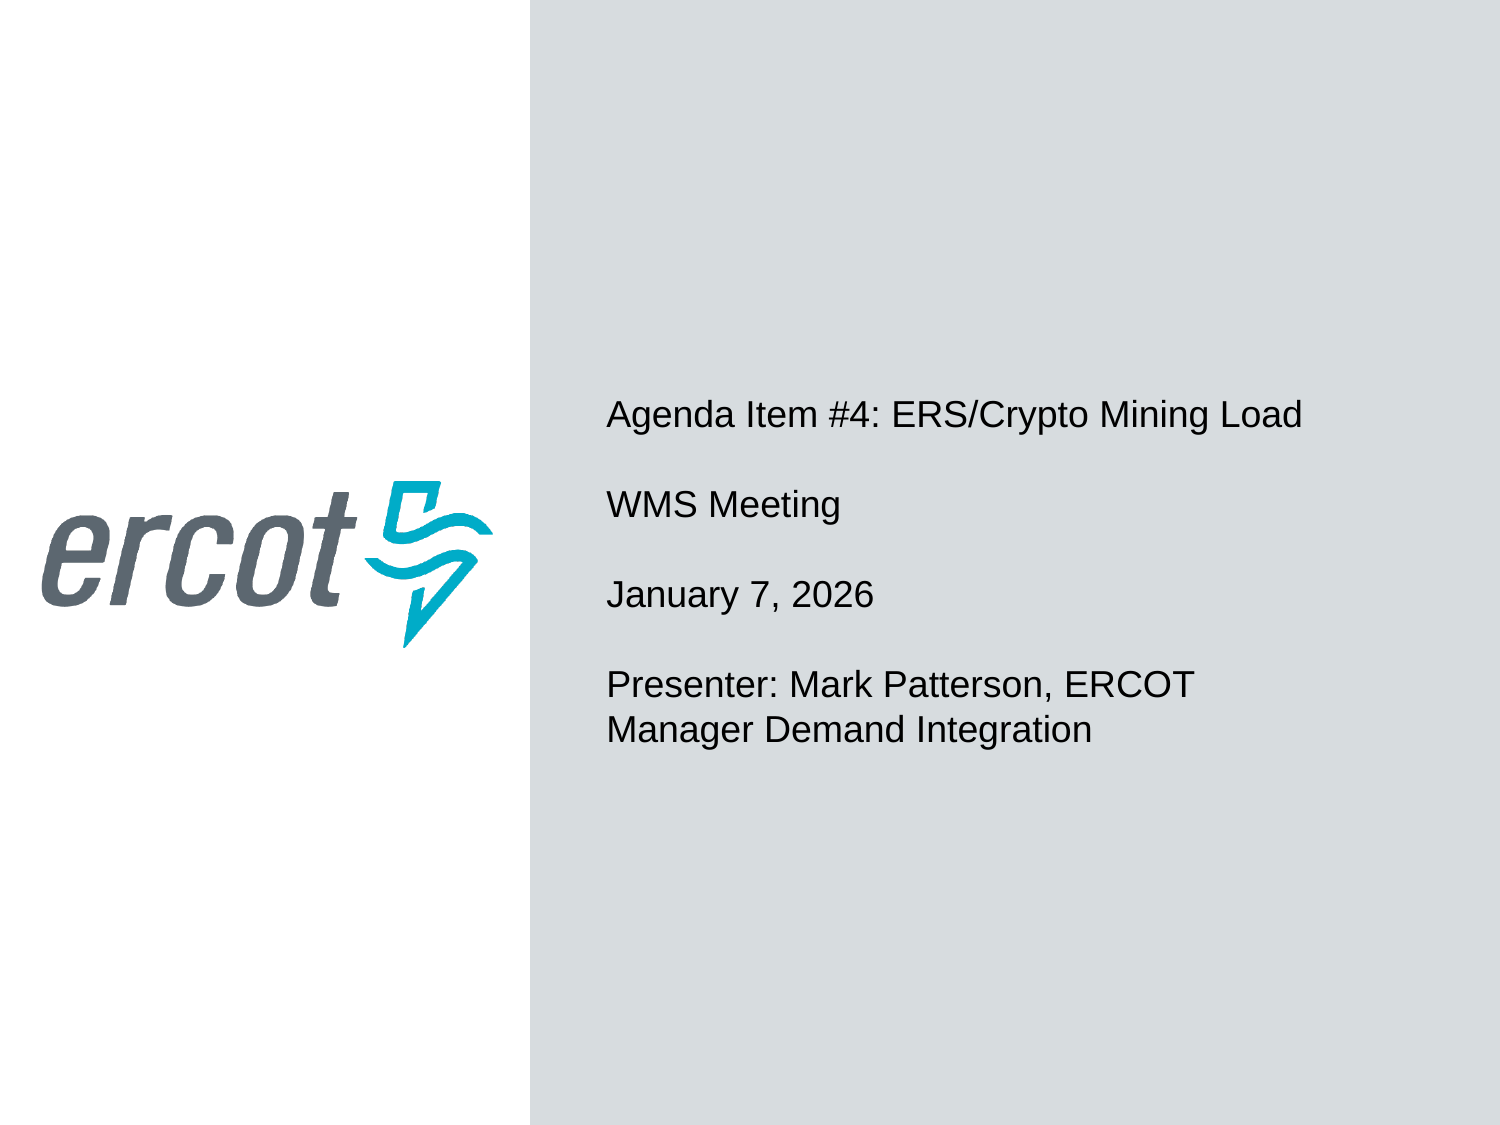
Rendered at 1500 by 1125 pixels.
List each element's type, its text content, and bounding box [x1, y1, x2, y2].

text_box Agenda Item #4: ERS/Crypto Mining Load WMS Meeting January 7, 2026 Presenter: Mark Patterson, ERCOT Manager Demand Integration [591, 382, 1330, 757]
picture [32, 471, 501, 654]
